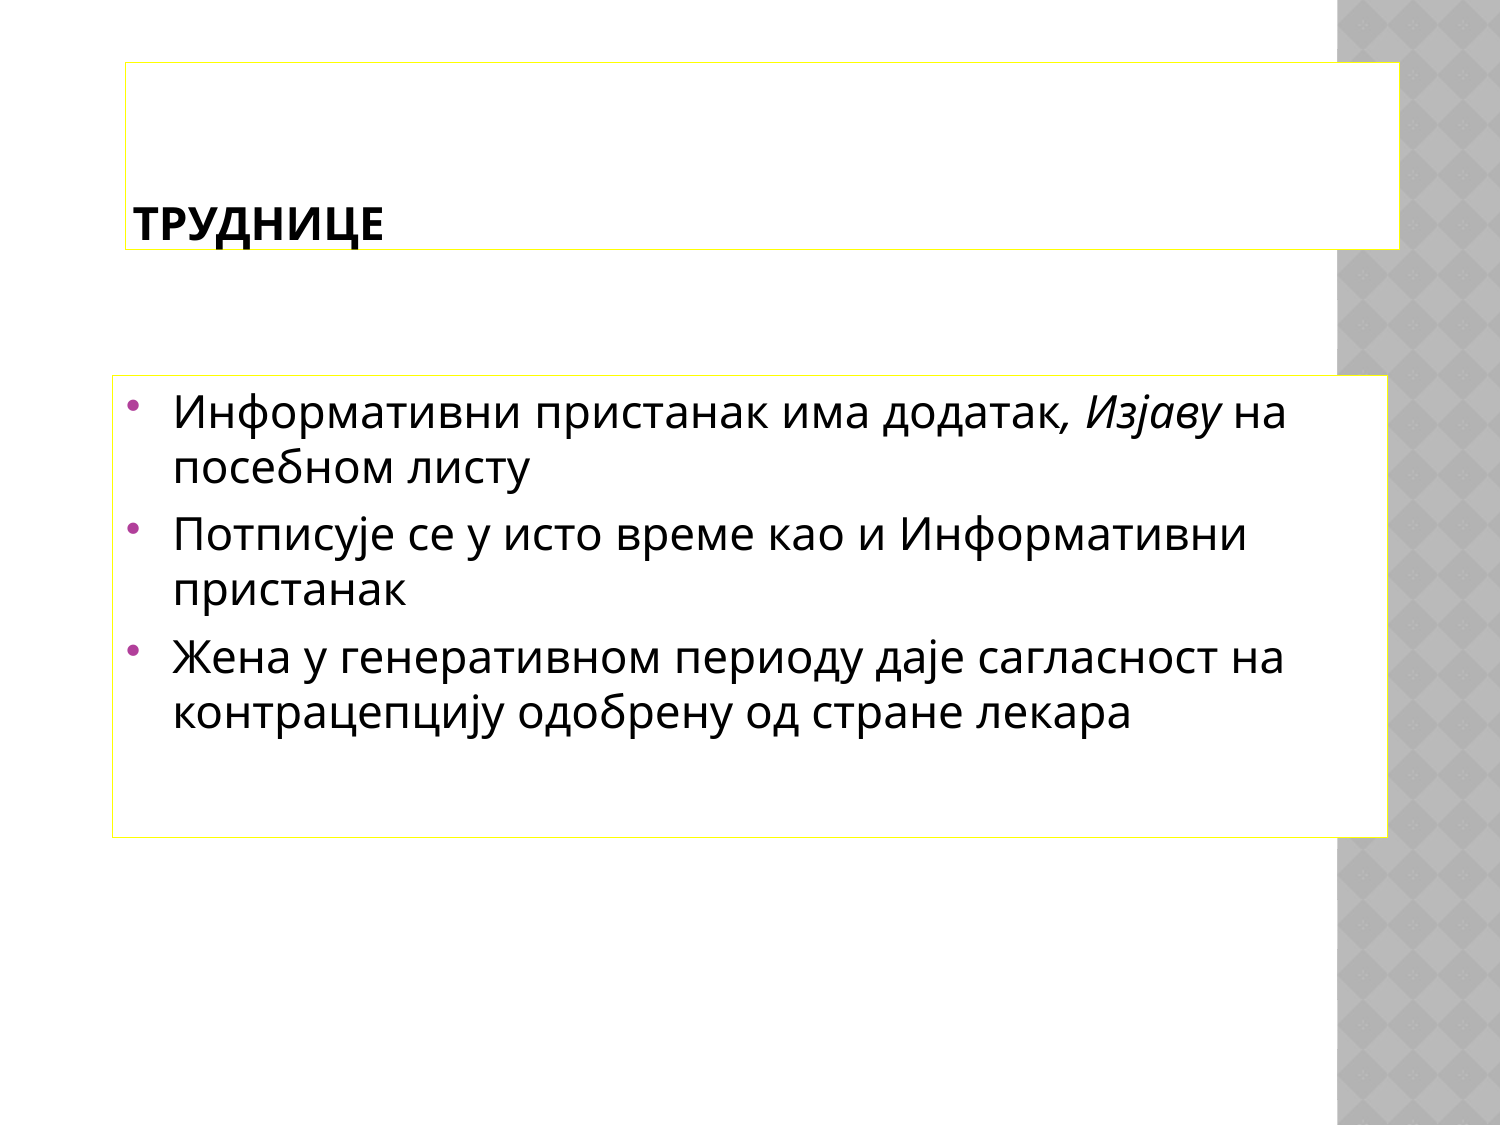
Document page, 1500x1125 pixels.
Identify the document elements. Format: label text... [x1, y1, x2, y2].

list Информативни пристанак има додатак, Изјаву на посебном листу Потписује се у исто време као и Информативни пристанак Жена у генеративном периоду даје сагласност на контрацепцију одобрену од стране лекара [112, 375, 1388, 838]
title ТРУДНИЦЕ [125, 62, 1400, 250]
